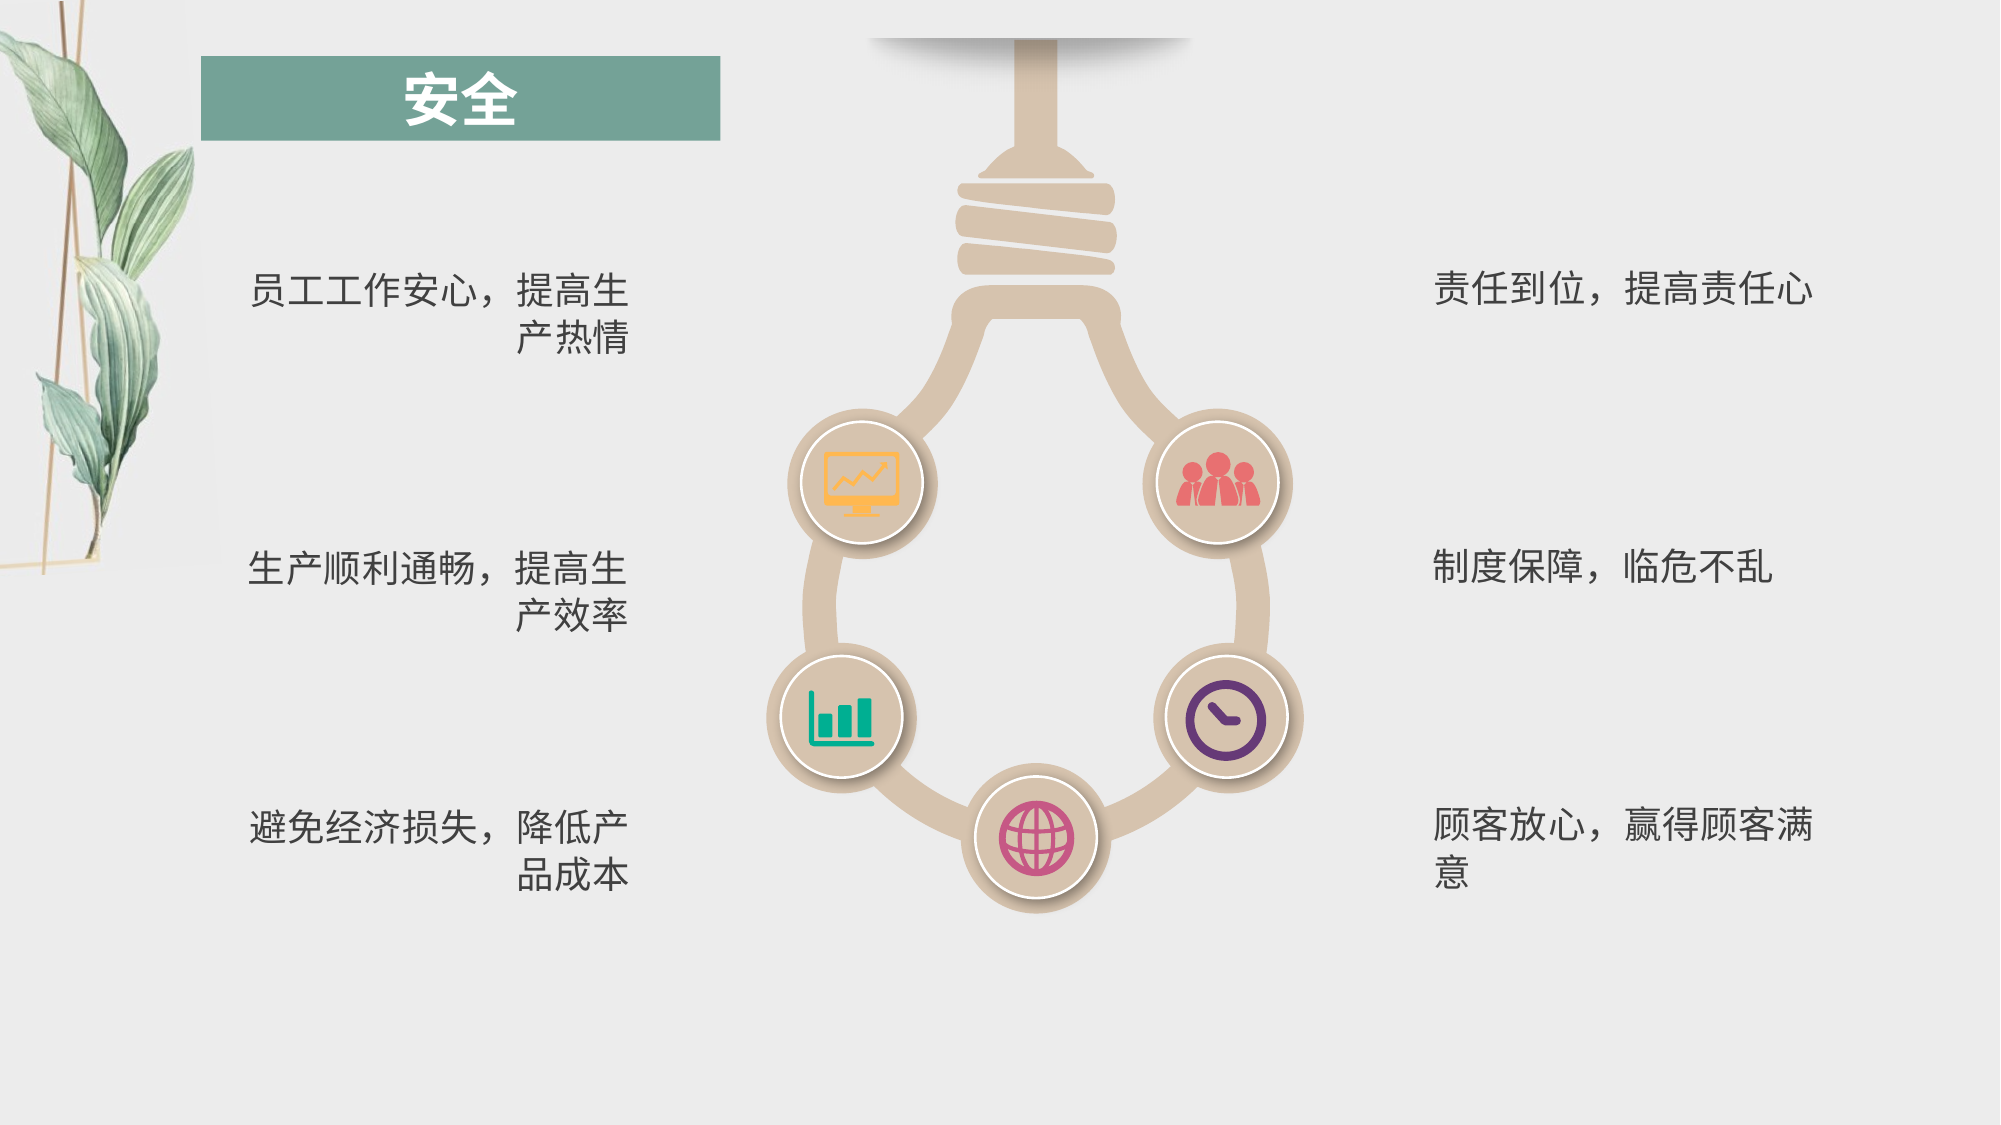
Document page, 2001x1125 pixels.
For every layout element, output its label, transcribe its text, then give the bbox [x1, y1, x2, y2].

text_box 生产顺利通畅，提高生产效率 [246, 542, 629, 638]
text_box 顾客放心，赢得顾客满意 [1433, 799, 1816, 894]
text_box 责任到位，提高责任心 [1433, 262, 1816, 310]
picture [0, 0, 222, 578]
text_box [766, 38, 1304, 914]
text_box 制度保障，临危不乱 [1432, 540, 1814, 588]
text_box 避免经济损失，降低产品成本 [248, 801, 631, 896]
text_box 员工工作安心，提高生产热情 [248, 264, 631, 360]
